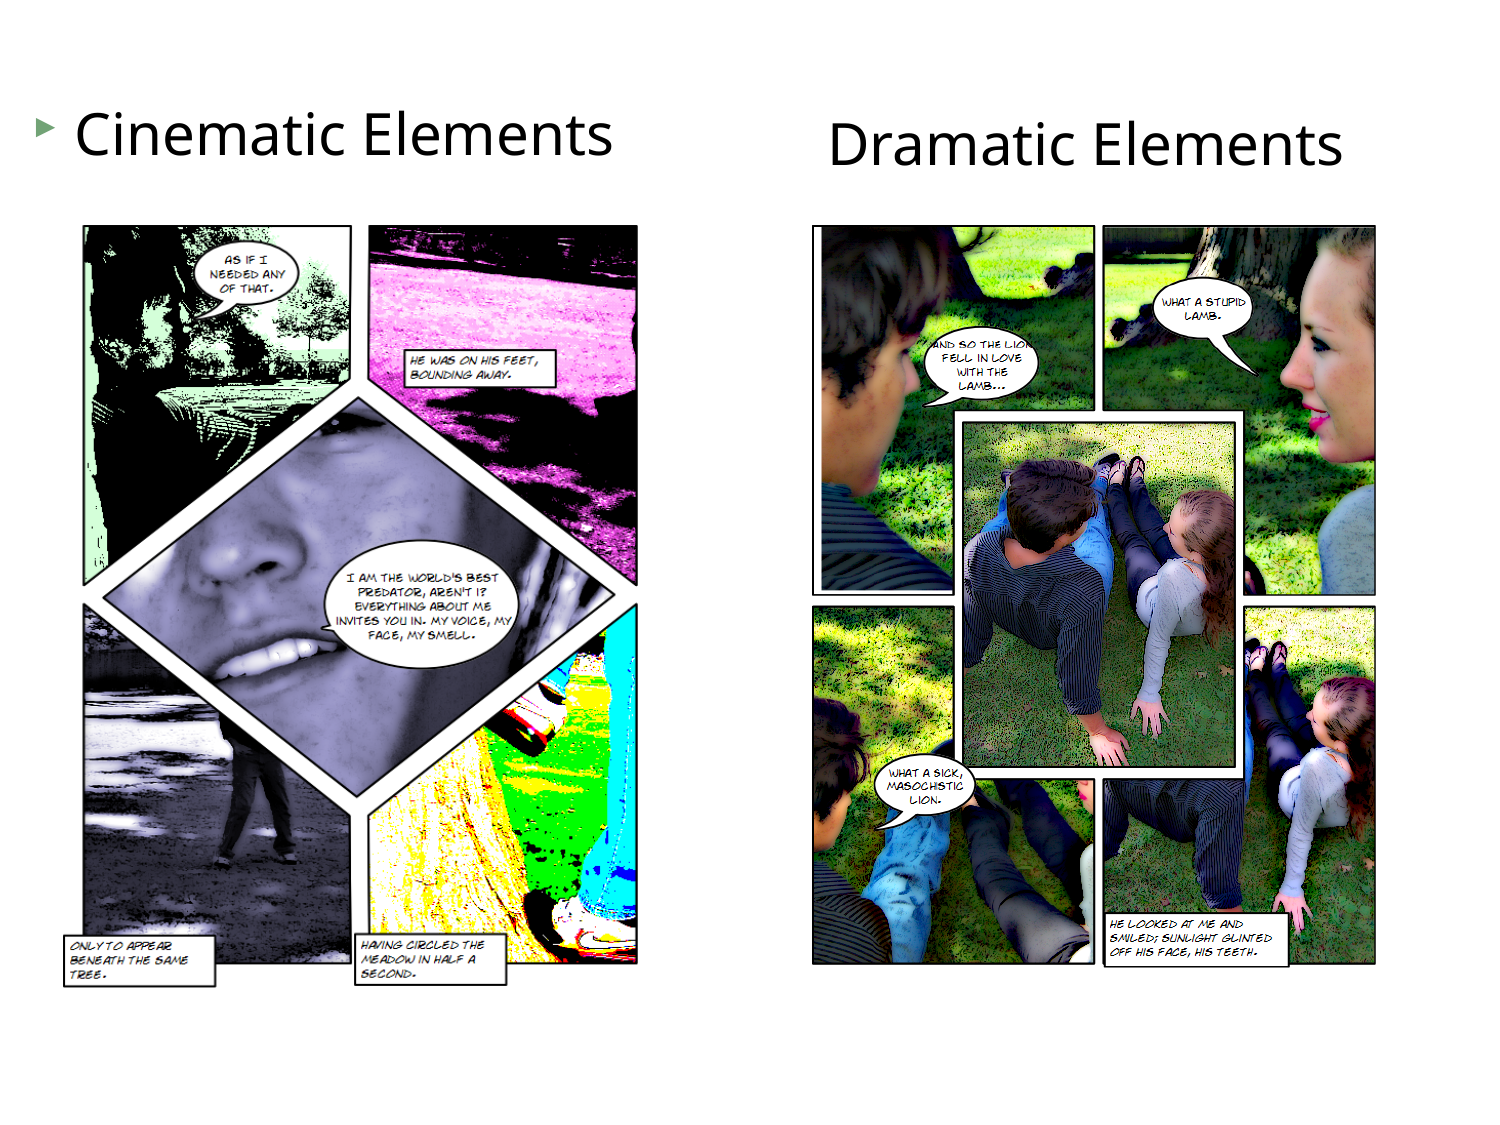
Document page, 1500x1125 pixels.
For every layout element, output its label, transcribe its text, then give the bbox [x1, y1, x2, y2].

text_box Dramatic Elements [812, 99, 1438, 185]
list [811, 224, 1376, 968]
list Cinematic Elements [0, 89, 738, 1075]
picture [61, 224, 638, 988]
